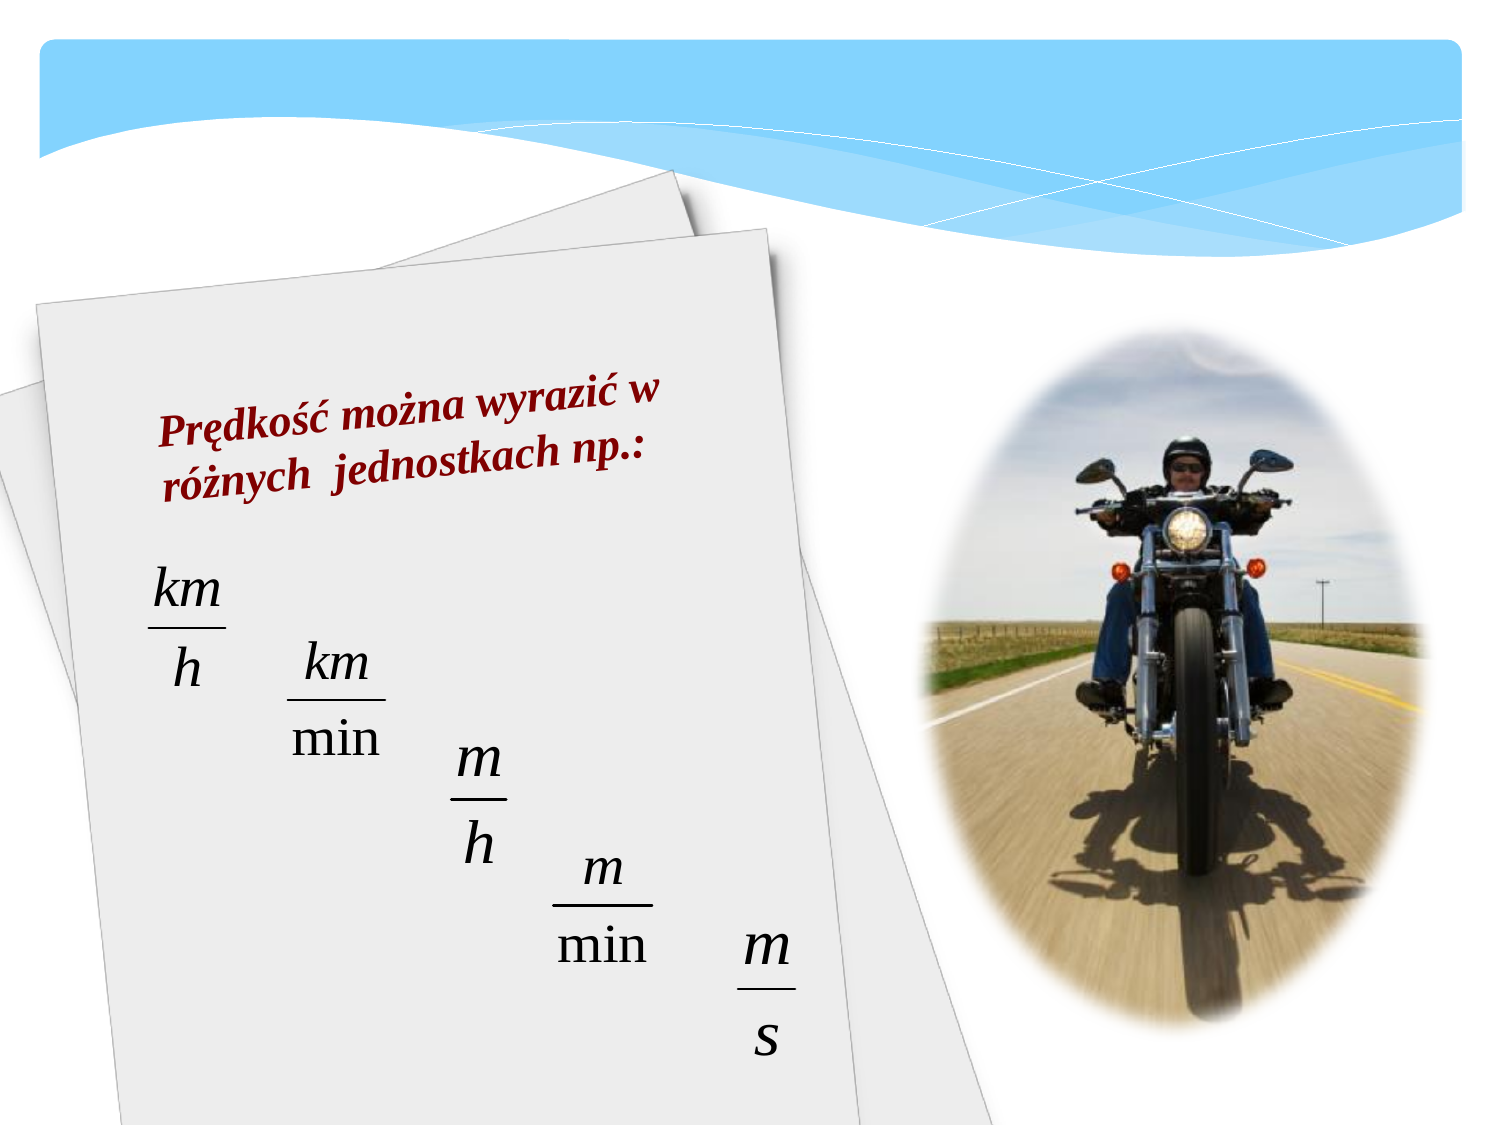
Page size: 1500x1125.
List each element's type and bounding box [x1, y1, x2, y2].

text_box [440, 716, 523, 878]
picture [0, 103, 1438, 1125]
text_box [277, 627, 399, 768]
text_box [138, 551, 240, 700]
text_box [726, 903, 812, 1070]
text_box [543, 831, 666, 975]
